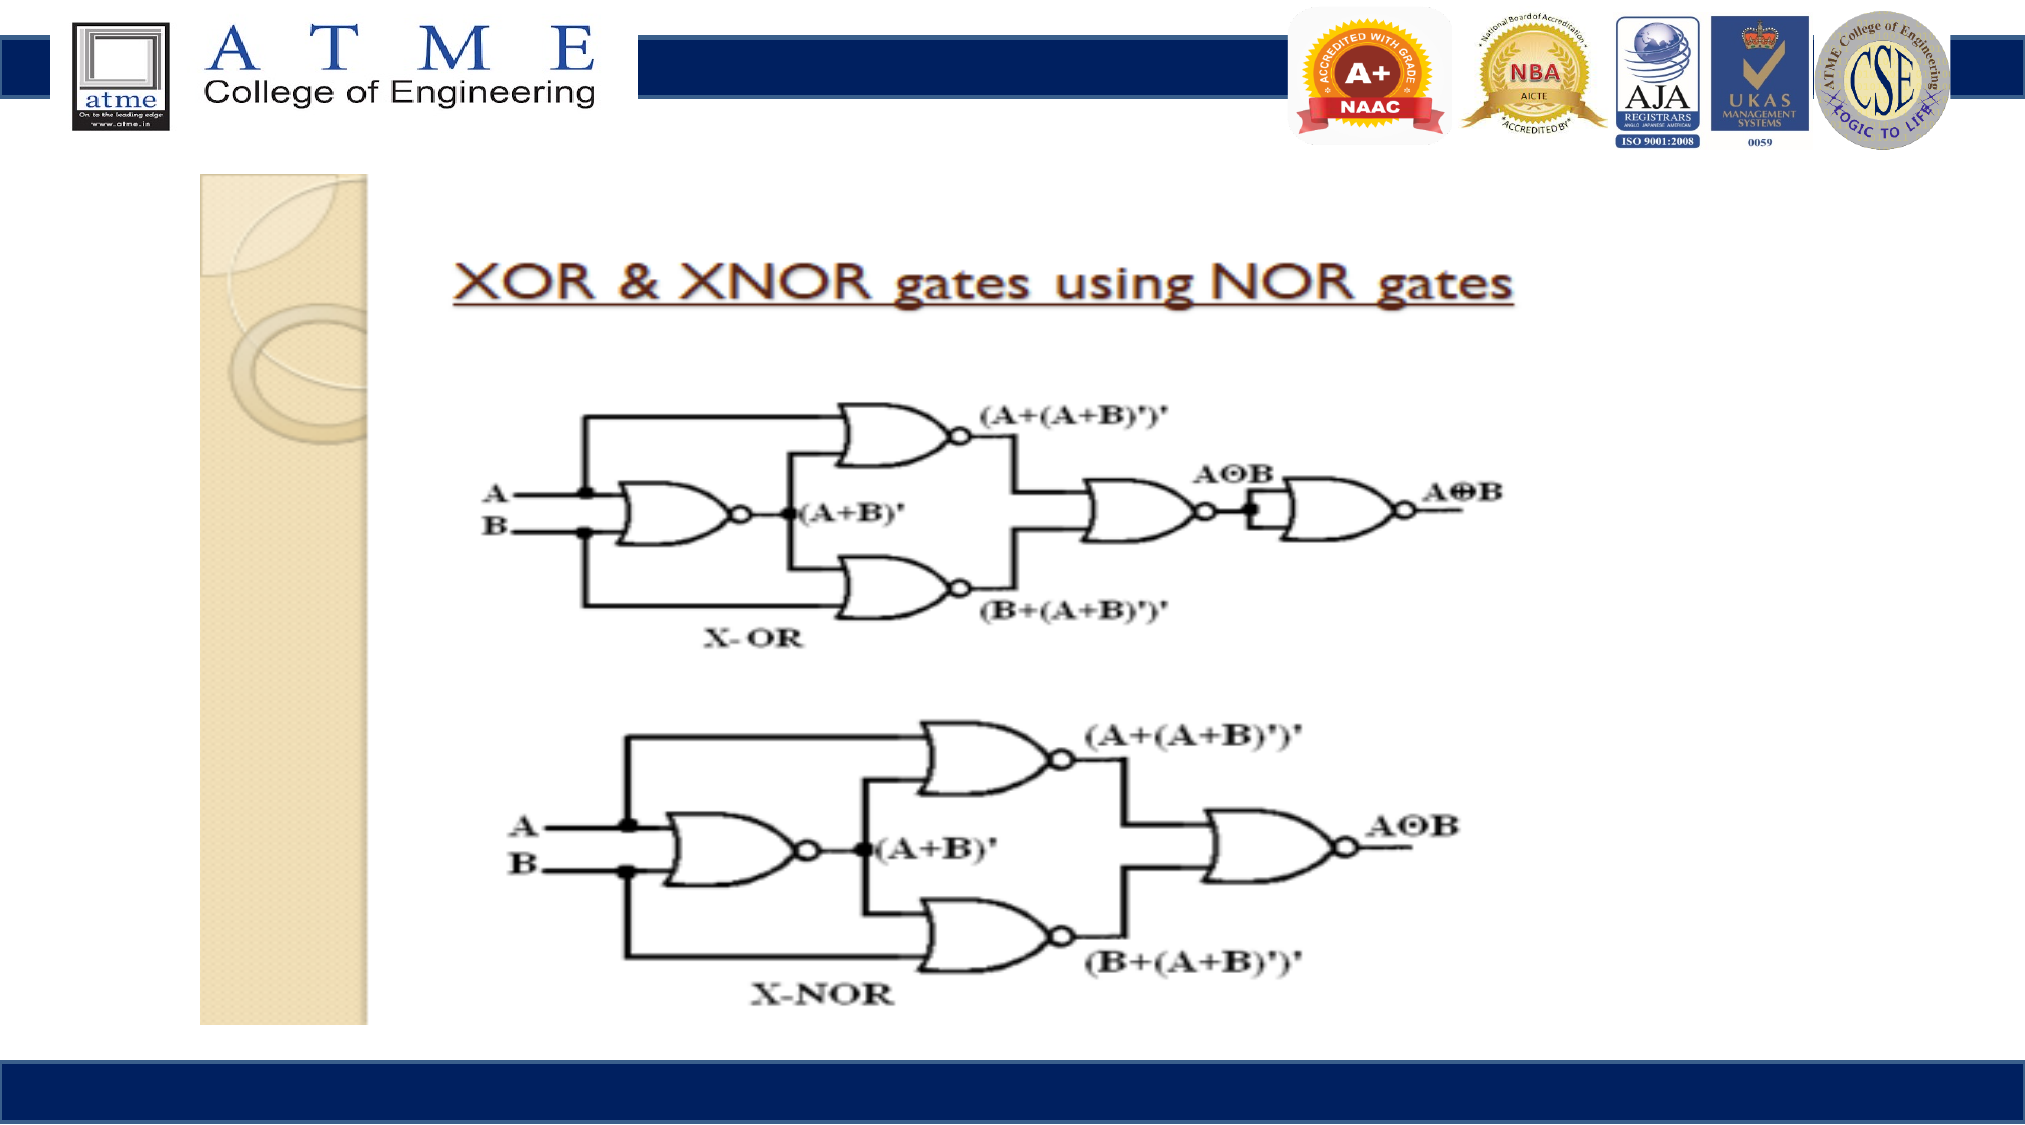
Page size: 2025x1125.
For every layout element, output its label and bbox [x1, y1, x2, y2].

picture [199, 174, 1726, 1026]
picture [1287, 6, 1813, 150]
picture [50, 0, 638, 150]
picture [1814, 9, 1951, 151]
